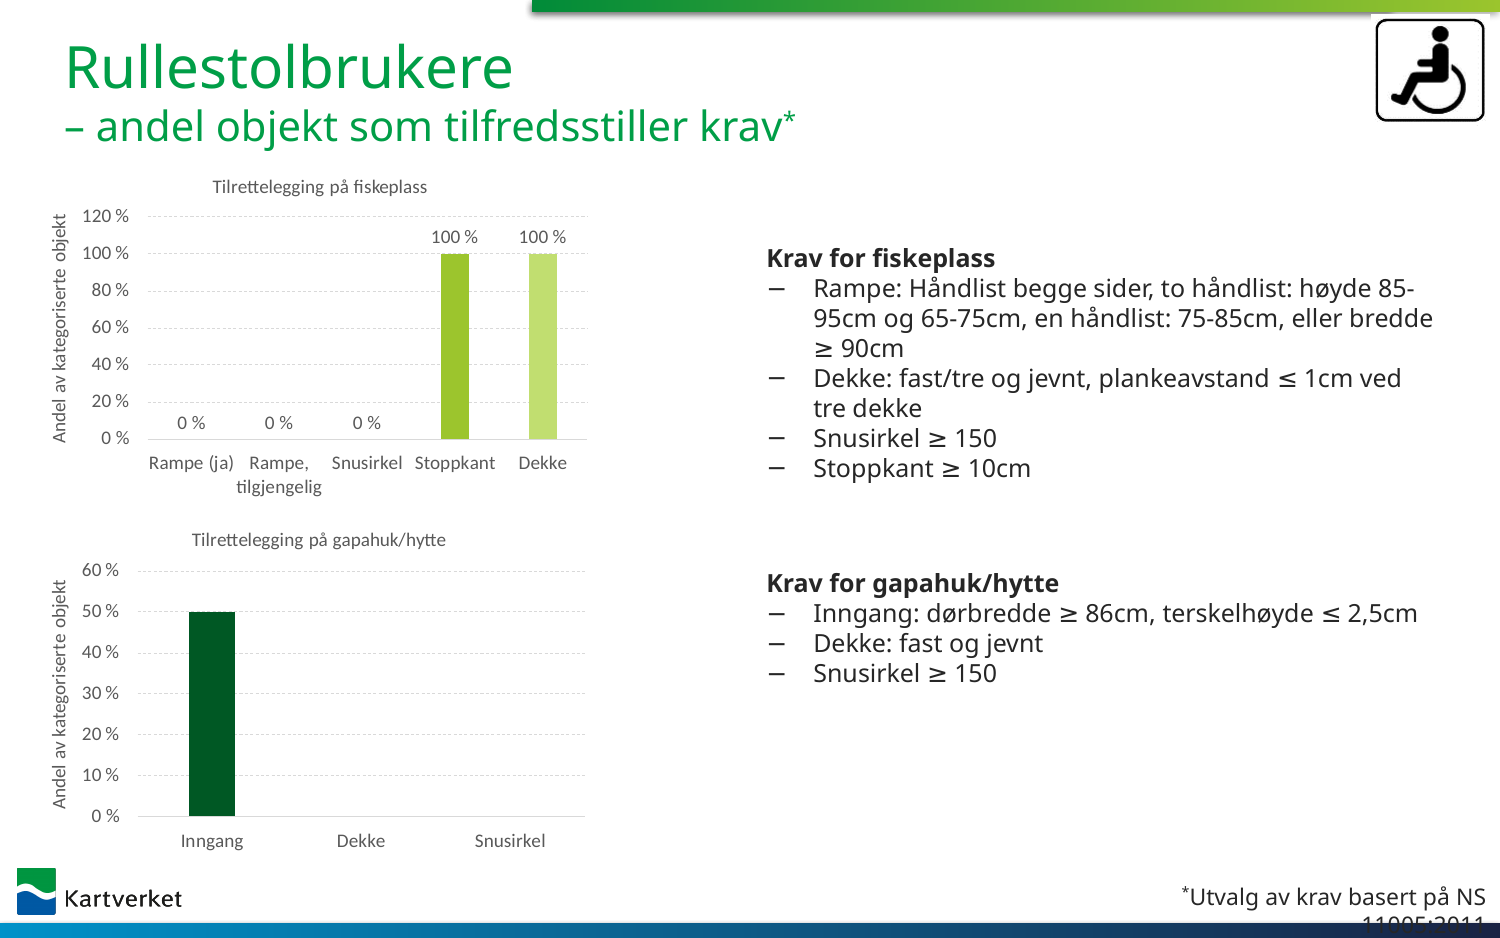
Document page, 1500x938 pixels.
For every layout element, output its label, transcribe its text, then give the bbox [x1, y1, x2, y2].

picture [41, 166, 598, 505]
text_box *Utvalg av krav basert på NS 11005:2011 [1068, 873, 1500, 938]
picture [41, 520, 596, 859]
text_box Krav for fiskeplass Rampe: Håndlist begge sider, to håndlist: høyde 85-95cm og 65-75cm, en håndlist: 75-85cm, eller bredde ≥ 90cm Dekke: fast/tre og jevnt, plankeavstand ≤ 1cm ved tre dekke Snusirkel ≥ 150 Stoppkant ≥ 10cm [751, 235, 1452, 490]
picture [1371, 13, 1491, 127]
text_box Krav for gapahuk/hytte Inngang: dørbredde ≥ 86cm, terskelhøyde ≤ 2,5cm Dekke: fast og jevnt Snusirkel ≥ 150 [751, 560, 1452, 695]
text_box Rullestolbrukere – andel objekt som tilfredsstiller krav* [49, 29, 1431, 158]
